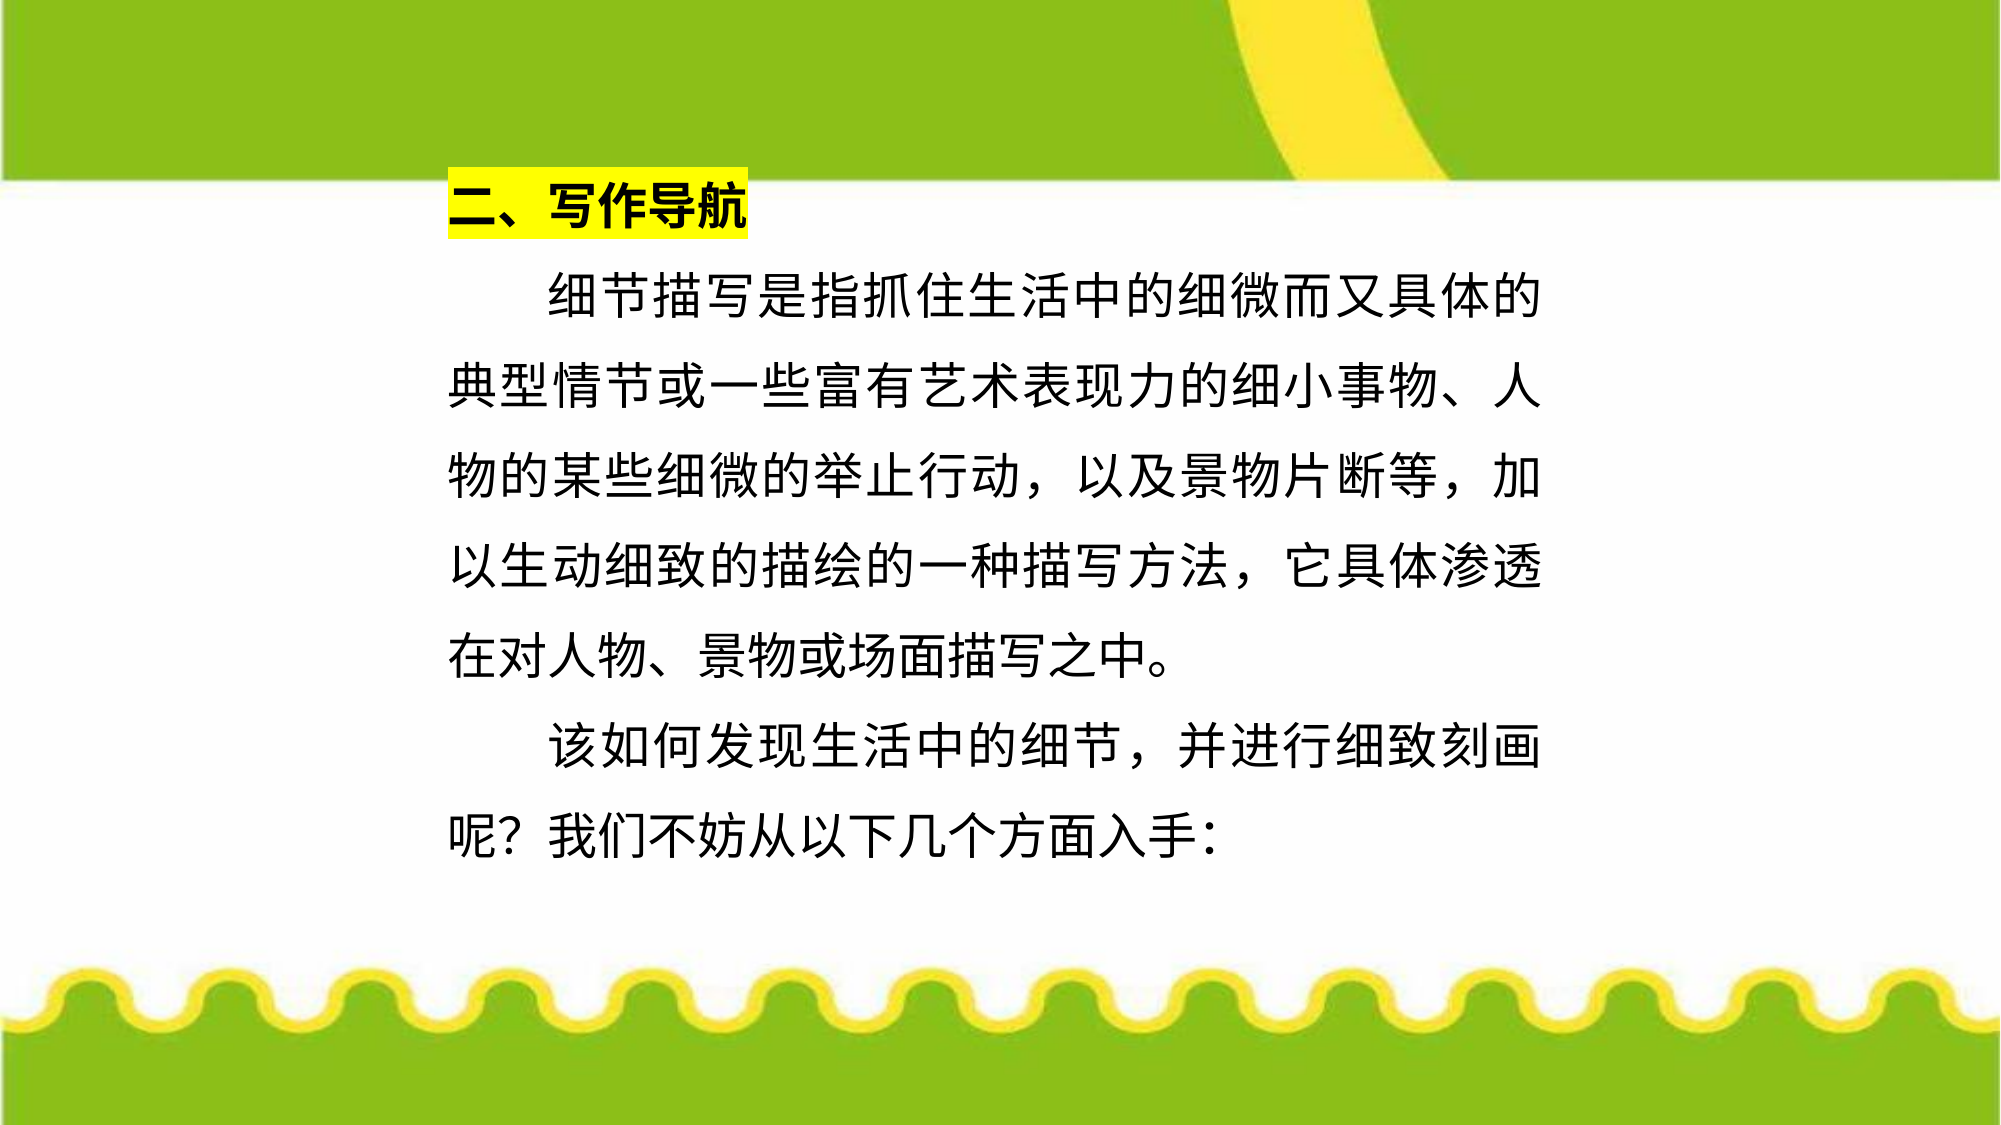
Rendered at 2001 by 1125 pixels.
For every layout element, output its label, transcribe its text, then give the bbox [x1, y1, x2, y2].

text_box 二、写作导航 细节描写是指抓住生活中的细微而又具体的典型情节或一些富有艺术表现力的细小事物、人物的某些细微的举止行动，以及景物片断等，加以生动细致的描绘的一种描写方法，它具体渗透在对人物、景物或场面描写之中。 该如何发现生活中的细节，并进行细致刻画呢？我们不妨从以下几个方面入手： [432, 137, 1558, 872]
picture [0, 0, 2001, 1125]
